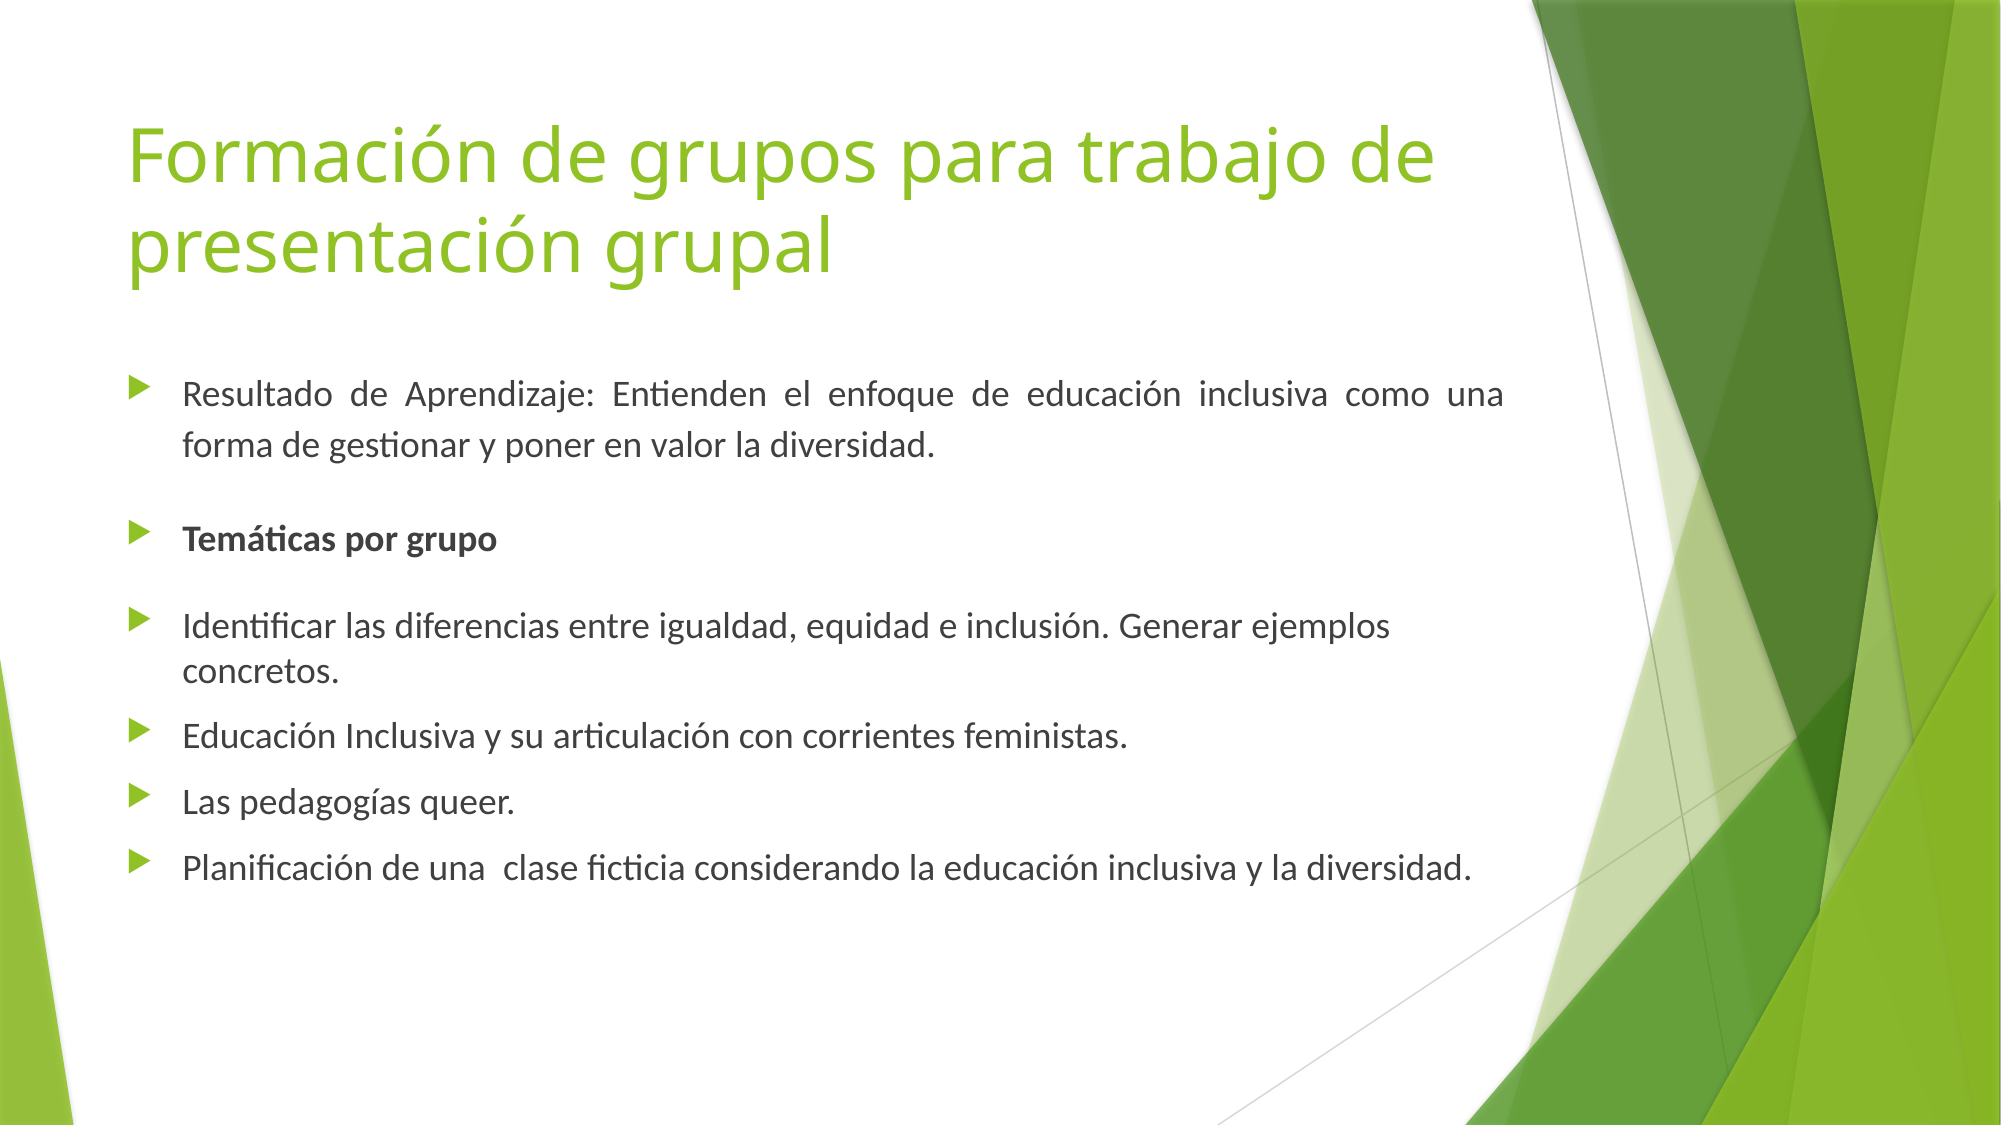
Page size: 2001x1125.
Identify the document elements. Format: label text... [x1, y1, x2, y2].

list Resultado de Aprendizaje: Entienden el enfoque de educación inclusiva como una forma de gestionar y poner en valor la diversidad. Temáticas por grupo Identificar las diferencias entre igualdad, equidad e inclusión. Generar ejemplos concretos. Educación Inclusiva y su articulación con corrientes feministas. Las pedagogías queer. Planificación de una clase ficticia considerando la educación inclusiva y la diversidad. [111, 354, 1522, 992]
title Formación de grupos para trabajo de presentación grupal [111, 99, 1522, 317]
